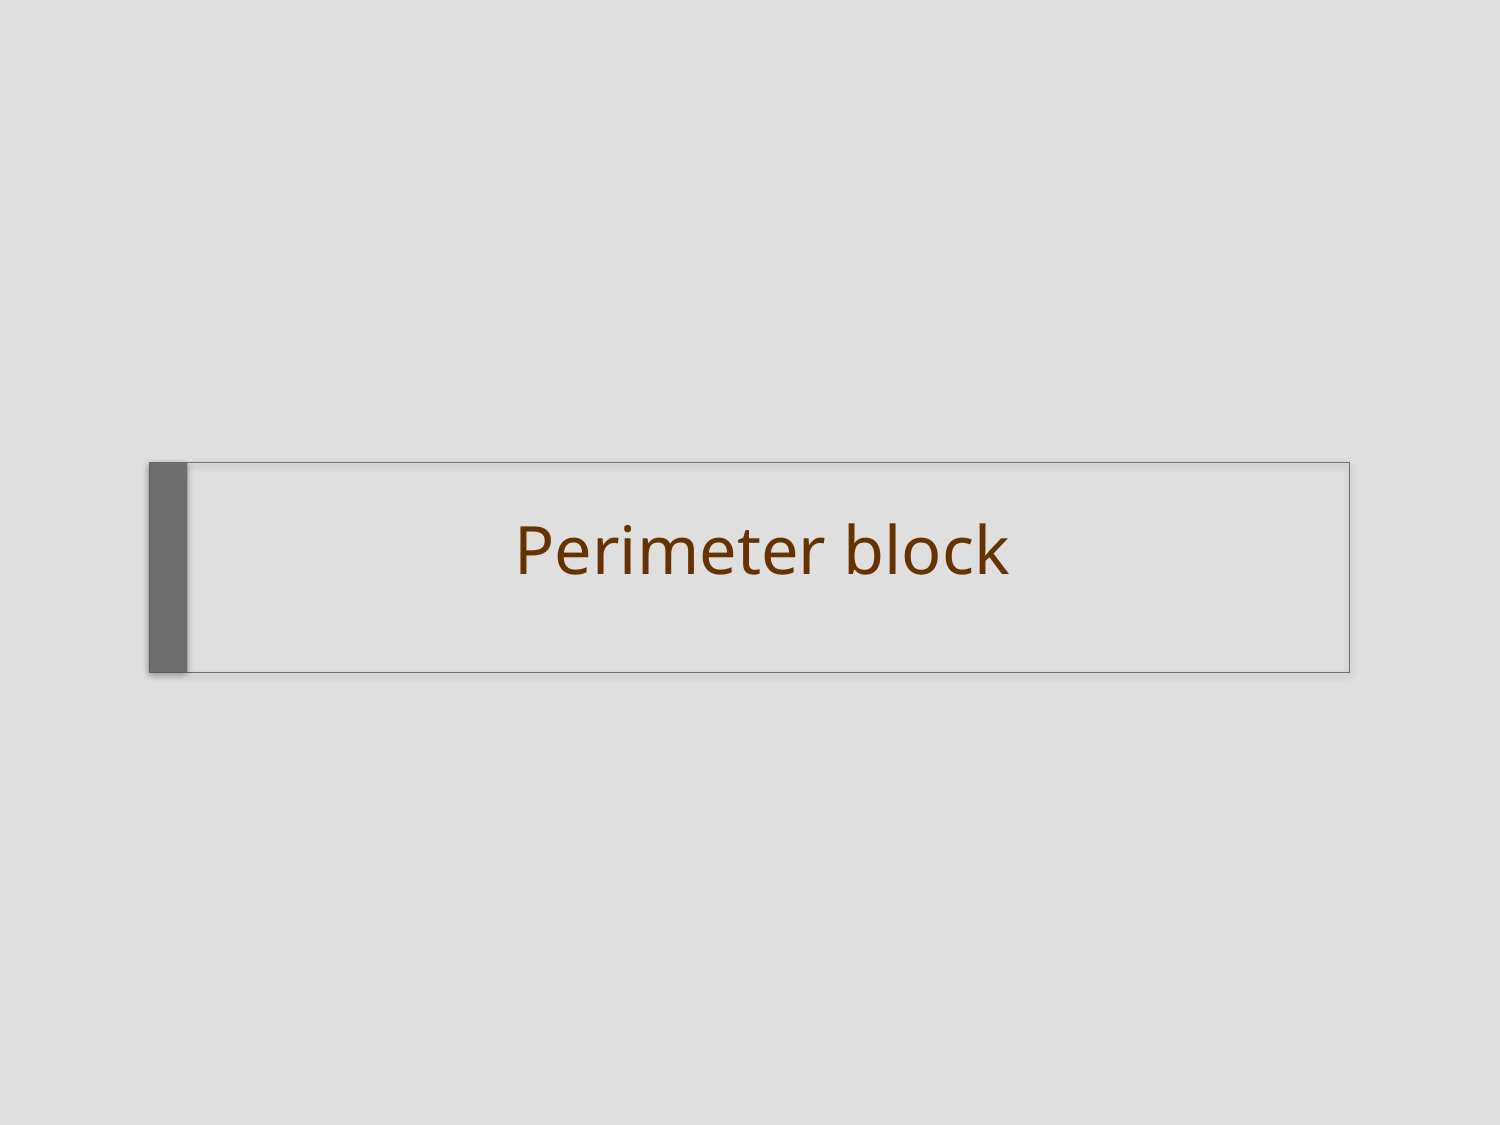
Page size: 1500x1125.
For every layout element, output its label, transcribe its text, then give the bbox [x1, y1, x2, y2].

title Perimeter block [200, 500, 1325, 675]
